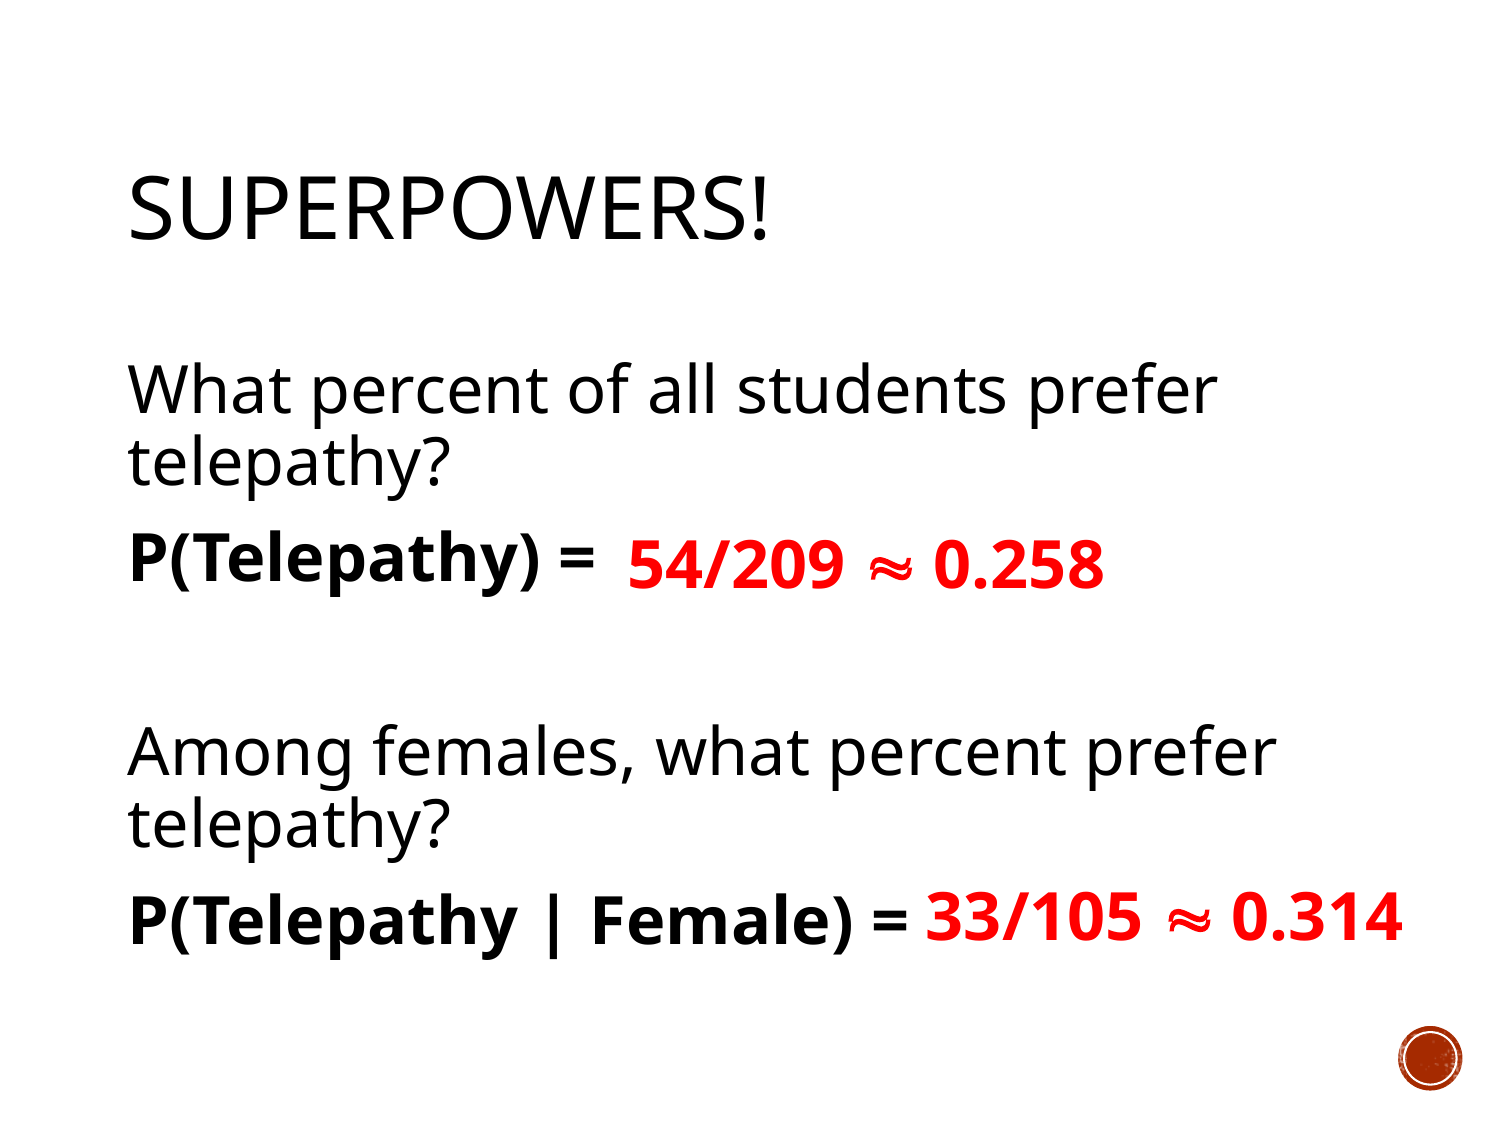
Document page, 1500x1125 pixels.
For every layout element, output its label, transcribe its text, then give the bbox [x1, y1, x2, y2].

text_box 54/209  0.258 [612, 514, 1293, 610]
title Superpowers! [112, 79, 1388, 344]
text_box 33/105  0.314 [910, 866, 1500, 962]
list What percent of all students prefer telepathy? P(Telepathy) = Among females, what percent prefer telepathy? P(Telepathy | Female) = [112, 348, 1388, 1013]
